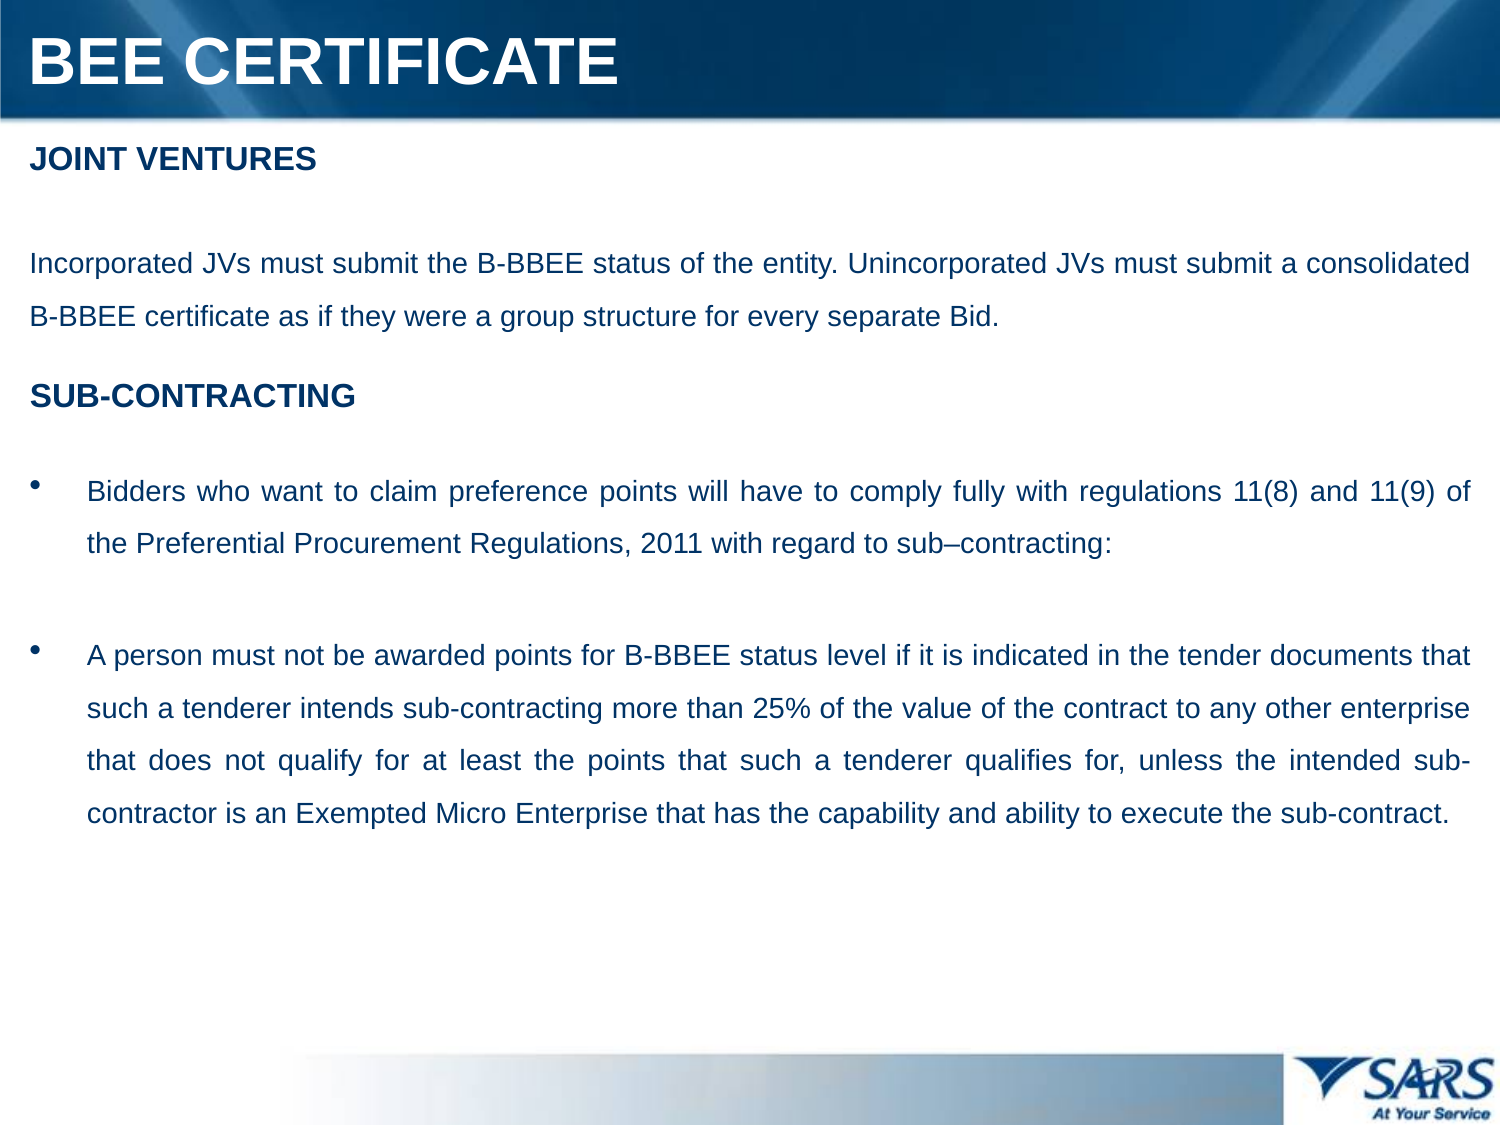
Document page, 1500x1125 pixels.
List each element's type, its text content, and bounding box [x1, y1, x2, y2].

list JOINT VENTURES Incorporated JVs must submit the B-BBEE status of the entity. Unincorporated JVs must submit a consolidated B-BBEE certificate as if they were a group structure for every separate Bid. SUB-CONTRACTING Bidders who want to claim preference points will have to comply fully with regulations 11(8) and 11(9) of the Preferential Procurement Regulations, 2011 with regard to sub–contracting: A person must not be awarded points for B-BBEE status level if it is indicated in the tender documents that such a tenderer intends sub-contracting more than 25% of the value of the contract to any other enterprise that does not qualify for at least the points that such a tenderer qualifies for, unless the intended sub-contractor is an Exempted Micro Enterprise that has the capability and ability to execute the sub-contract. [29, 137, 1473, 847]
picture [0, 0, 1500, 1125]
title BEE CERTIFICATE [28, 17, 1481, 99]
